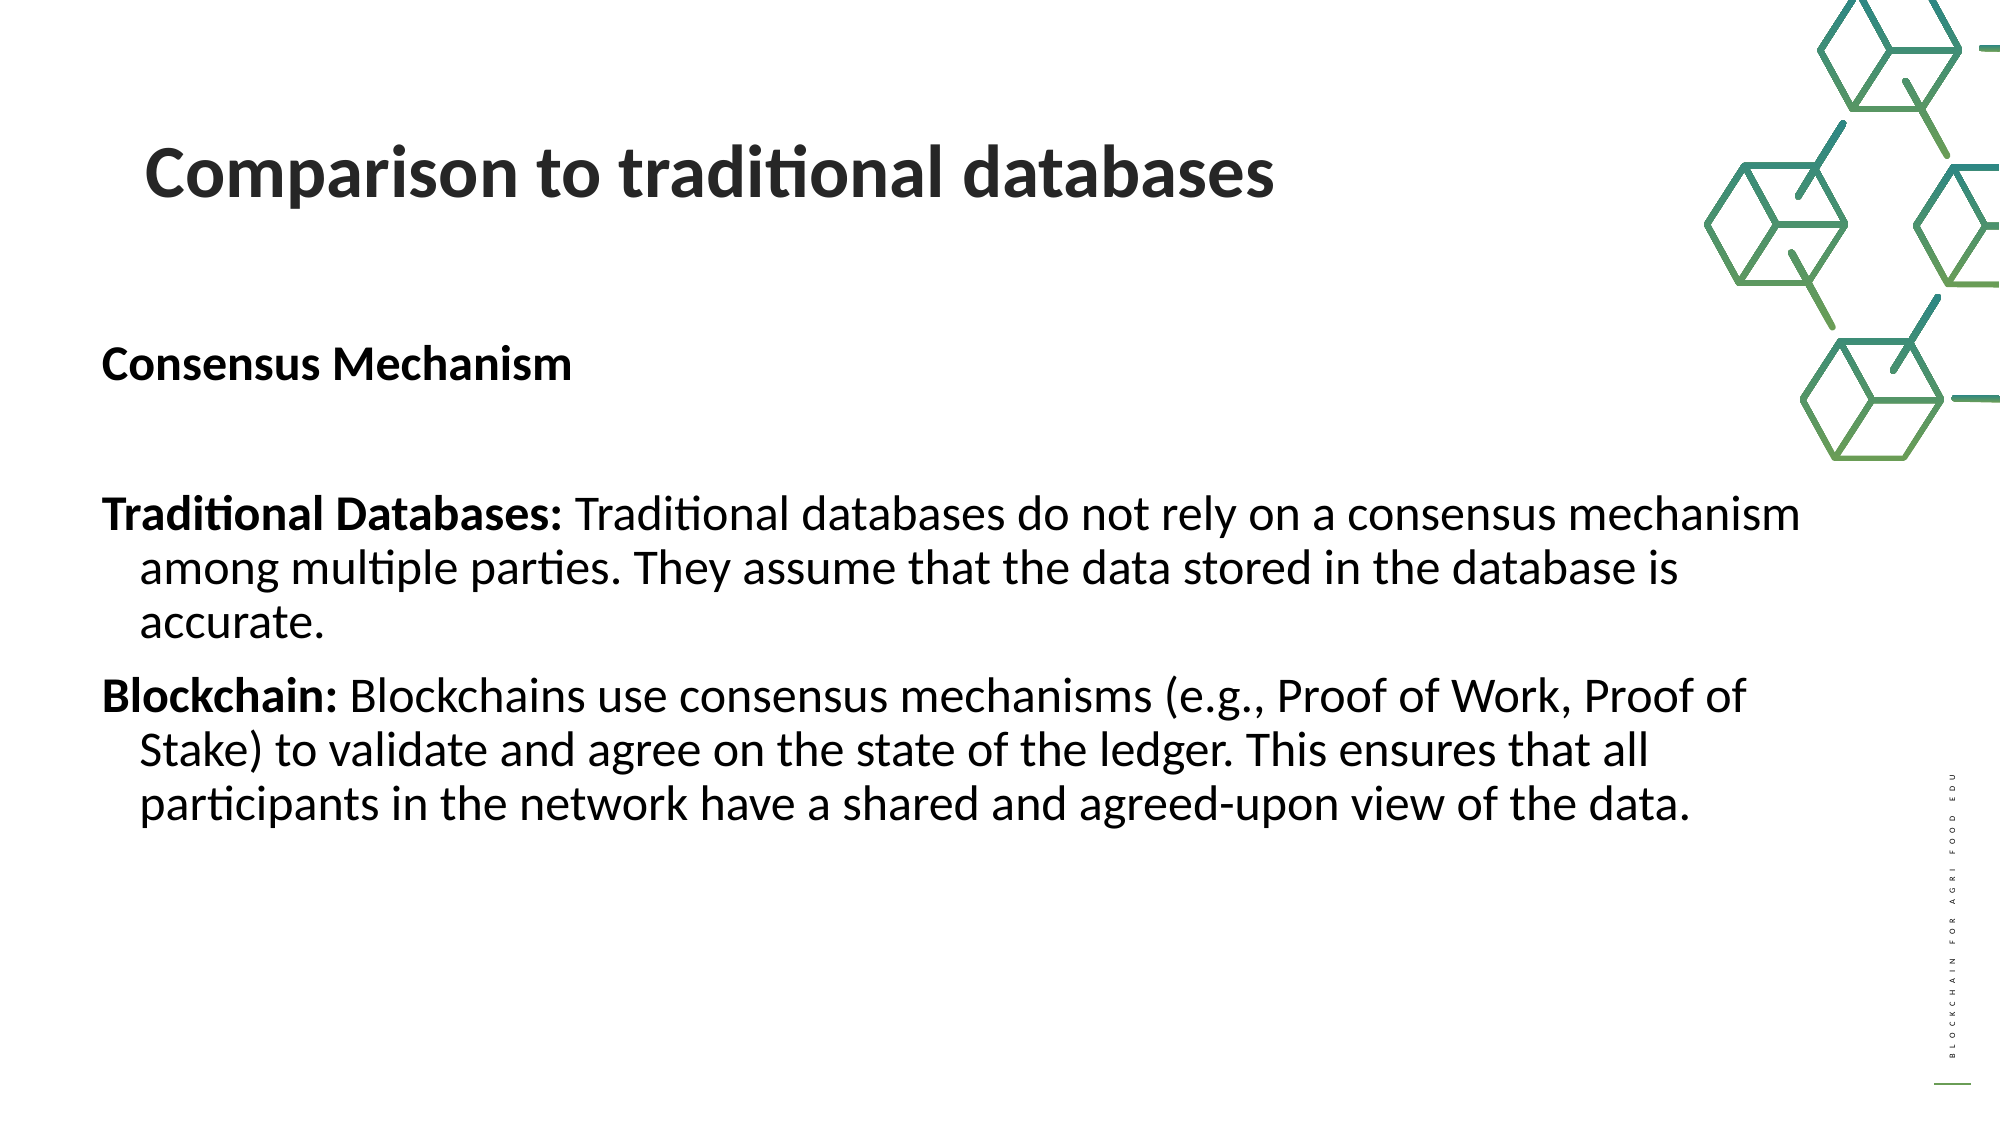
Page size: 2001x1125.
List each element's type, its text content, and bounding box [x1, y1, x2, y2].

list Consensus Mechanism Traditional Databases: Traditional databases do not rely on a consensus mechanism among multiple parties. They assume that the data stored in the database is accurate. Blockchain: Blockchains use consensus mechanisms (e.g., Proof of Work, Proof of Stake) to validate and agree on the state of the ledger. This ensures that all participants in the network have a shared and agreed-upon view of the data. [86, 329, 1825, 1100]
list Comparison to traditional databases [130, 124, 1704, 337]
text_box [1704, 0, 2000, 461]
